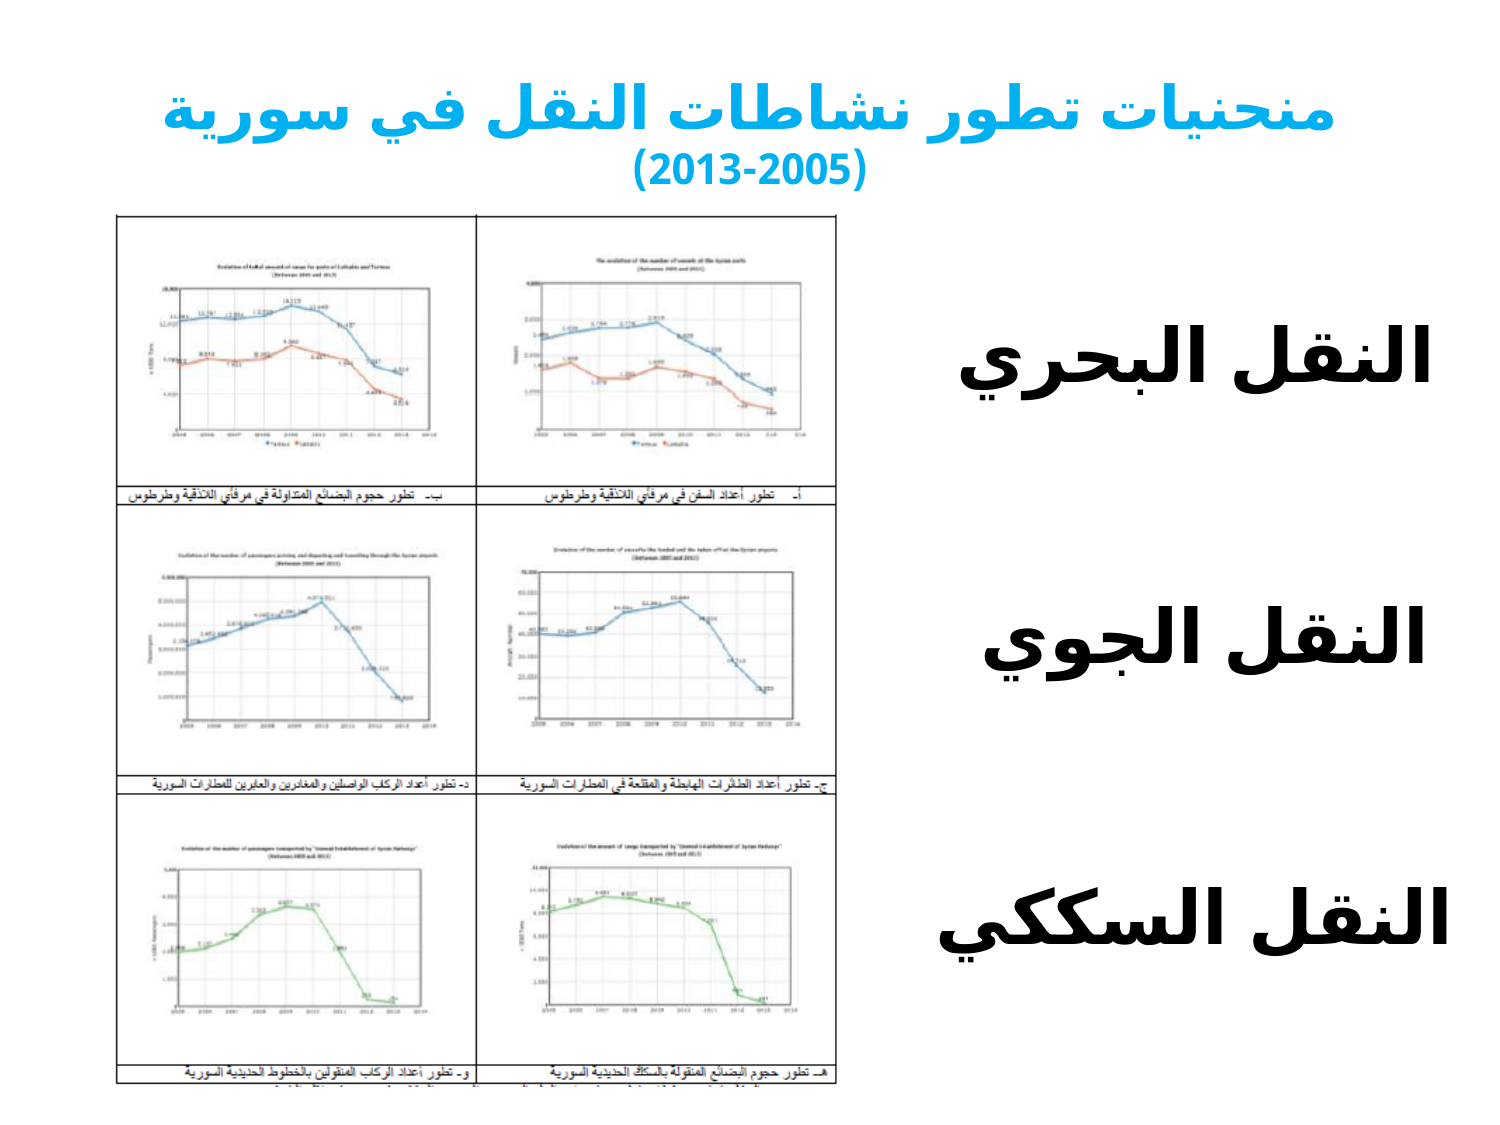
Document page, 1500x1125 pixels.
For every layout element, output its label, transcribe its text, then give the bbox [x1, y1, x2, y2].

text_box النقل البحري [941, 299, 1450, 405]
text_box النقل السككي [920, 862, 1469, 968]
picture [112, 212, 841, 1087]
text_box النقل الجوي [965, 581, 1445, 686]
title منحنيات تطور نشاطات النقل في سورية (2005-2013) [75, 37, 1425, 225]
